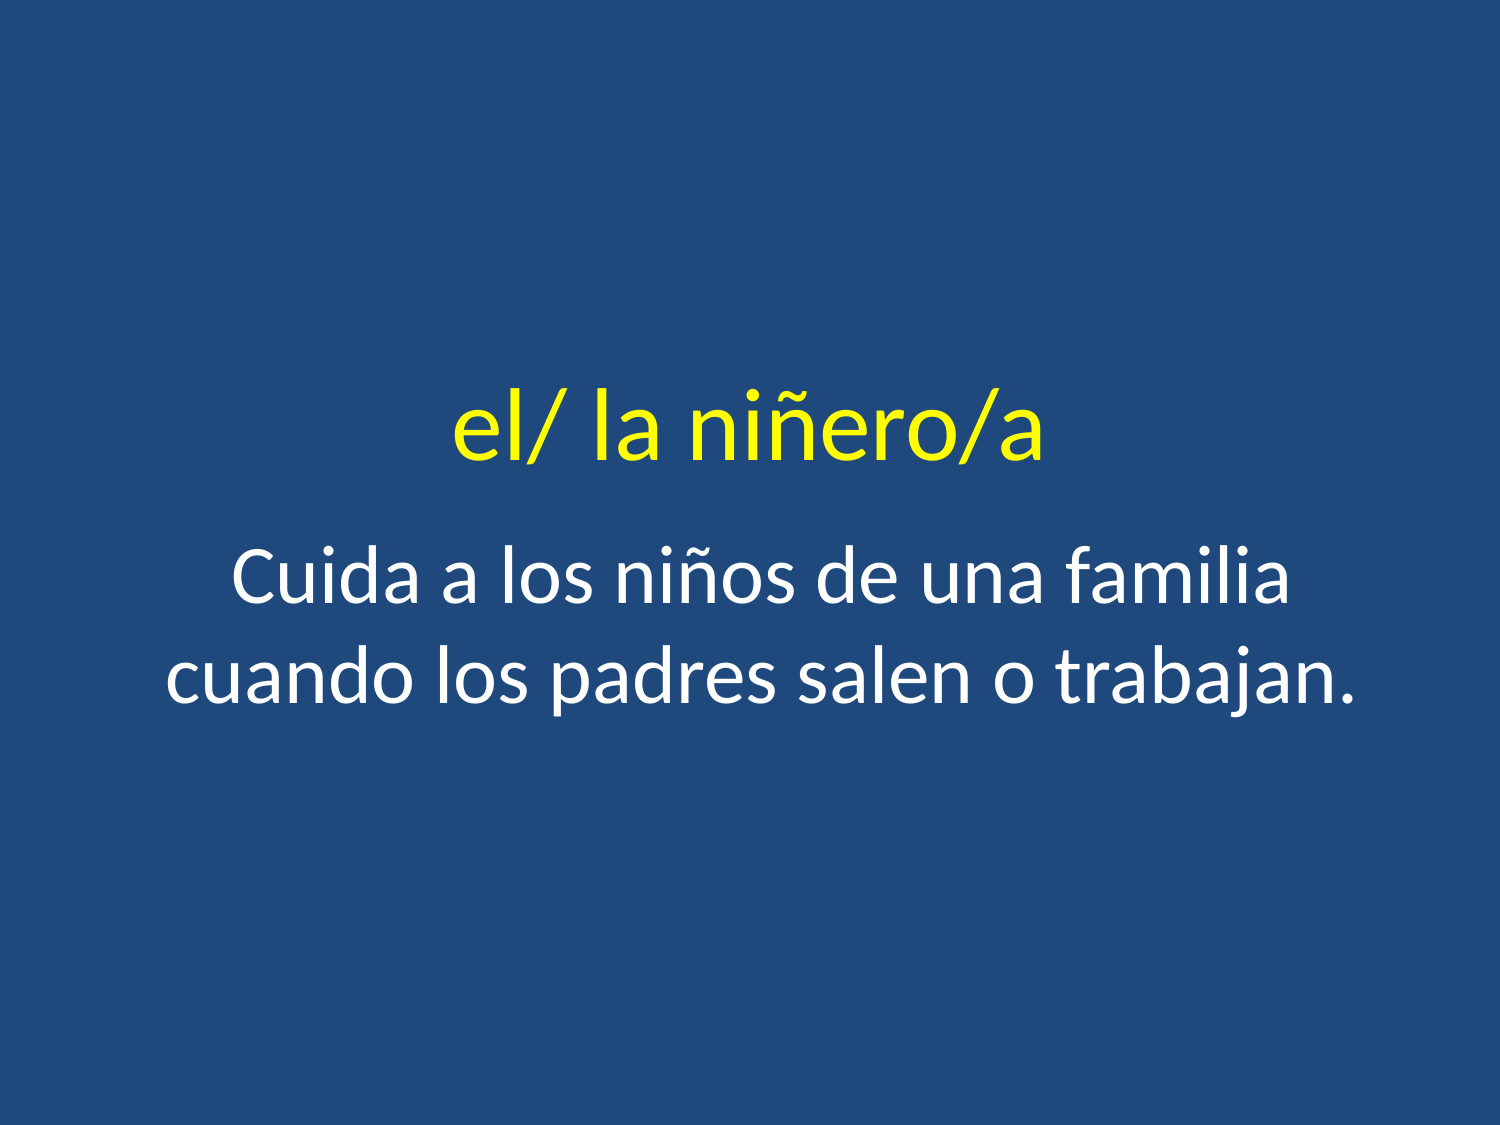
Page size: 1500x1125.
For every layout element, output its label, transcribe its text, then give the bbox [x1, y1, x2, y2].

title el/ la niñero/a [112, 349, 1388, 591]
subtitle Cuida a los niños de una familia cuando los padres salen o trabajan. [137, 512, 1388, 800]
